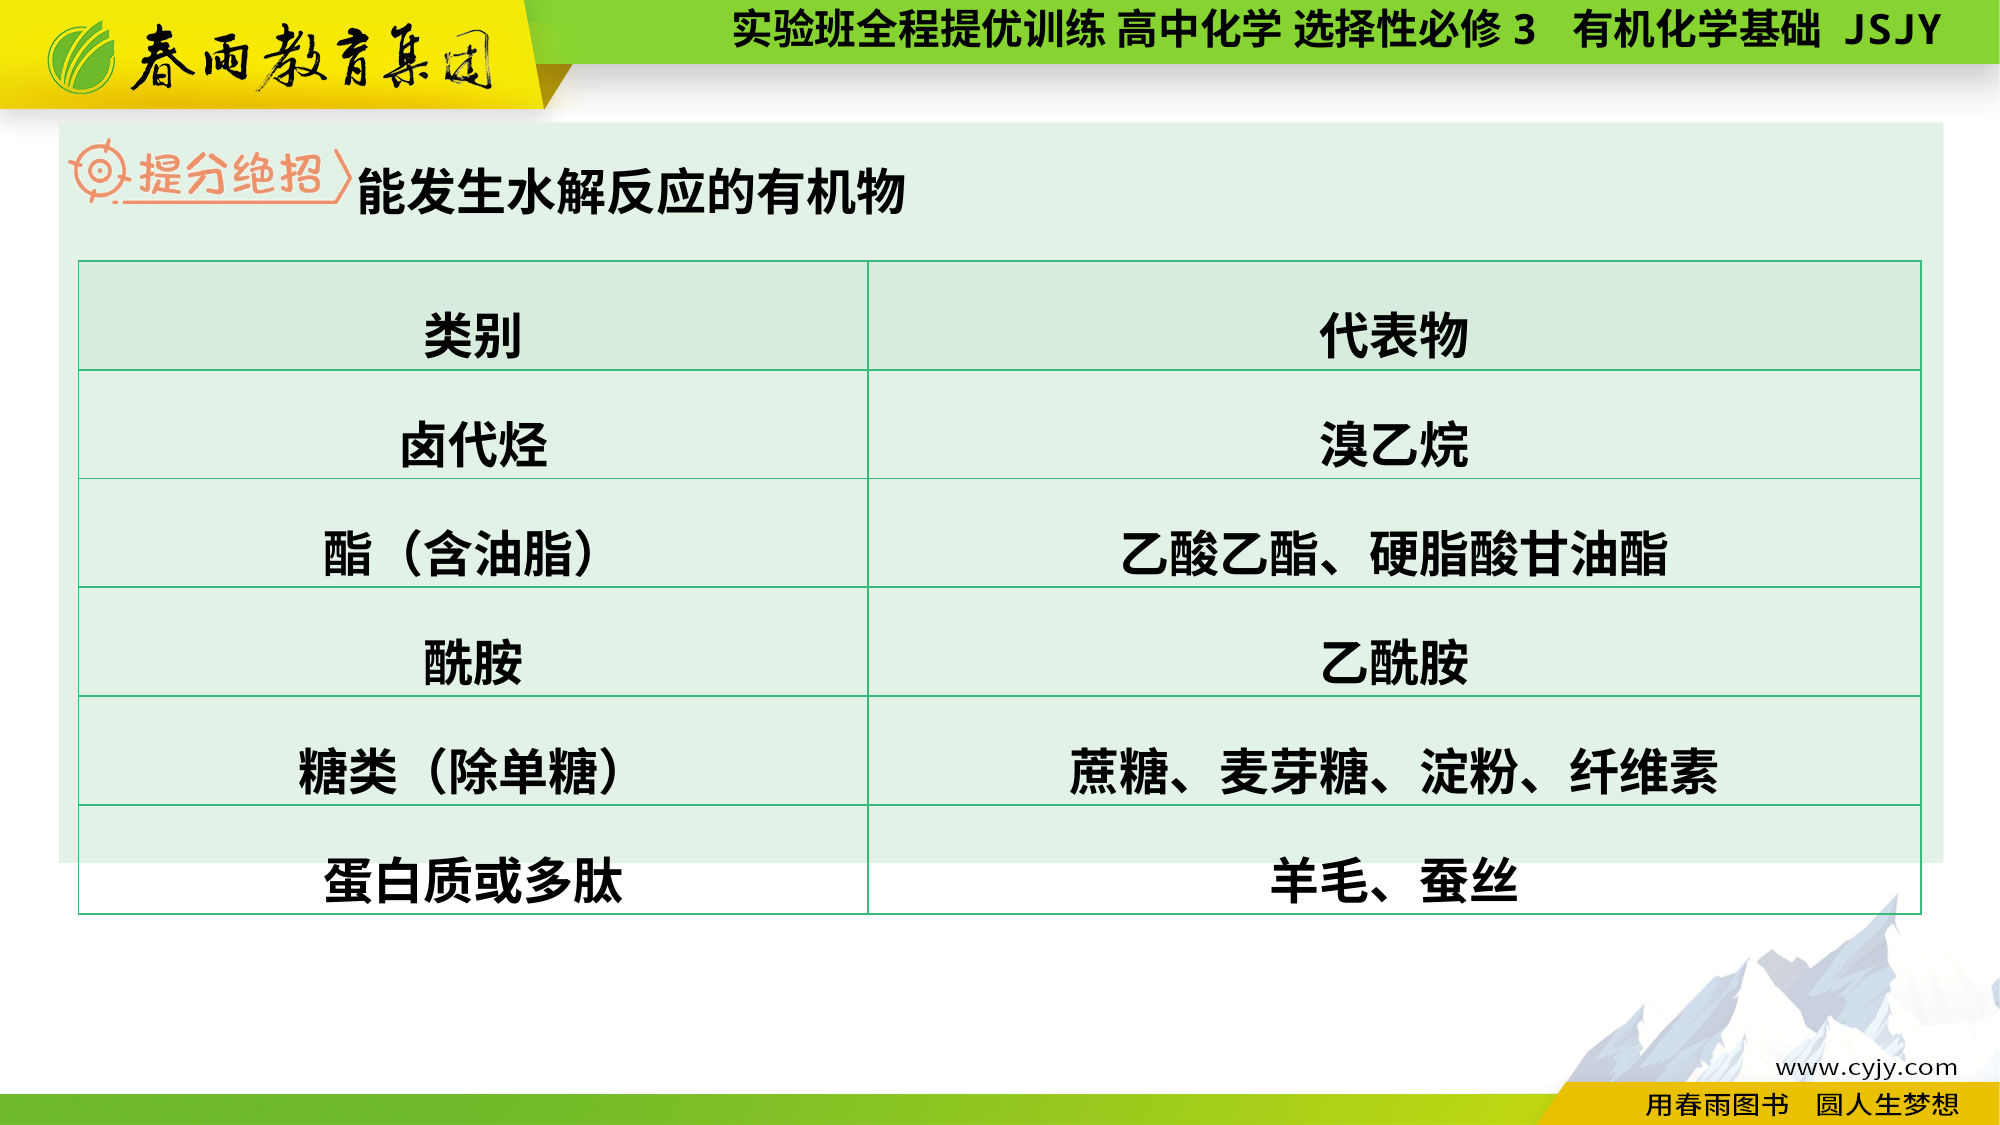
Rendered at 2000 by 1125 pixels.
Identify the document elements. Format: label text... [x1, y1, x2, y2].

table_cell 酰胺 [79, 588, 867, 695]
table_cell 蔗糖、麦芽糖、淀粉、纤维素 [869, 697, 1920, 804]
table_cell 卤代烃 [79, 371, 867, 478]
picture [0, 0, 2000, 1125]
table_cell 羊毛、蚕丝 [869, 806, 1920, 913]
table_header 代表物 [869, 262, 1920, 369]
table_header 类别 [79, 262, 867, 369]
list 能发生水解反应的有机物 [59, 122, 1944, 863]
table_cell 糖类（除单糖） [79, 697, 867, 804]
table_cell 乙酰胺 [869, 588, 1920, 695]
table_cell 乙酸乙酯、硬脂酸甘油酯 [869, 479, 1920, 586]
table_cell 蛋白质或多肽 [79, 806, 867, 913]
table_cell 溴乙烷 [869, 371, 1920, 478]
table_cell 酯（含油脂） [79, 479, 867, 586]
